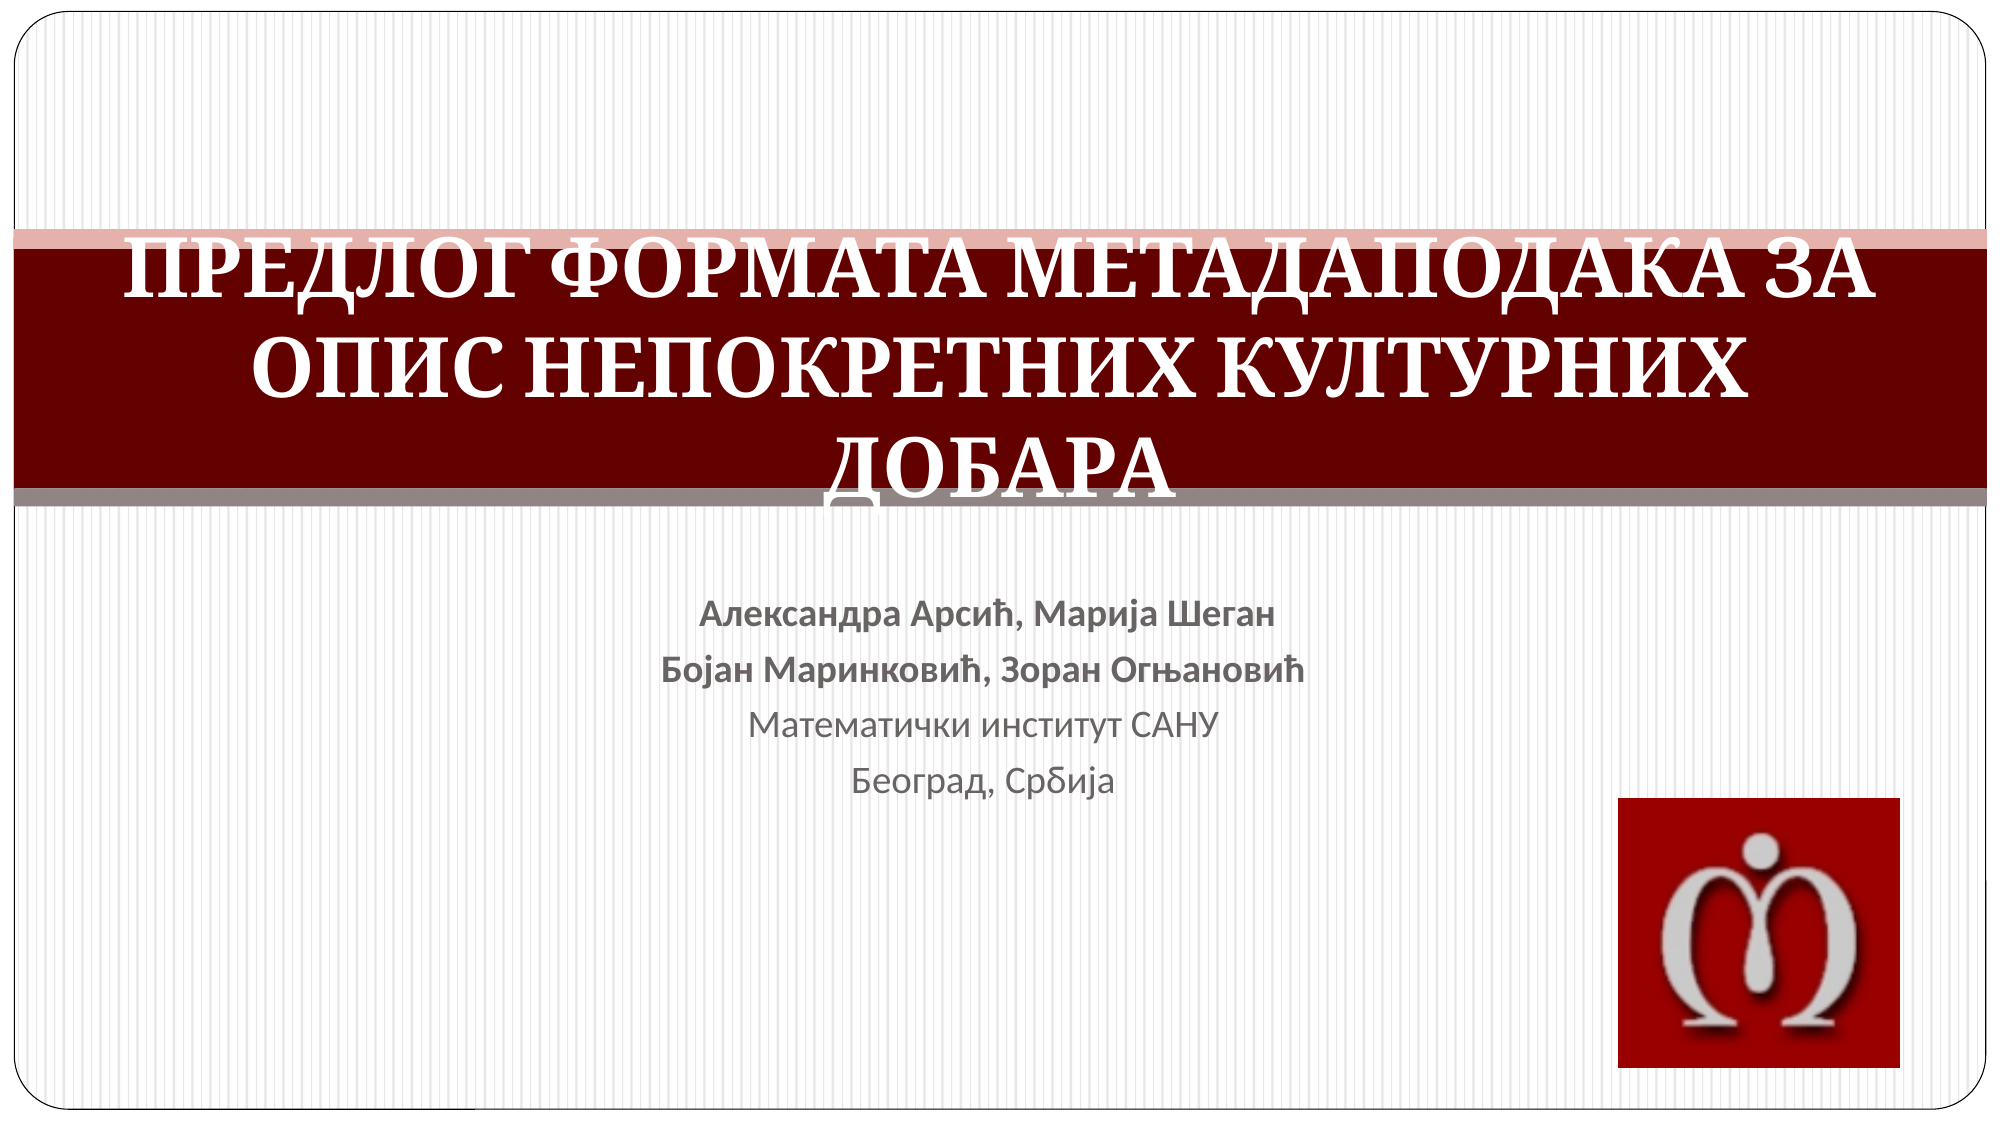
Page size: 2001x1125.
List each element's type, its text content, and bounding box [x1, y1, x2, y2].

picture [1618, 798, 1900, 1068]
title ПРЕДЛОГ ФОРМАТА МЕТАДАПОДАКА ЗА ОПИС НЕПОКРЕТНИХ КУЛТУРНИХ ДОБАРА [99, 247, 1900, 489]
subtitle Александра Арсић, Марија Шеган Бојан Маринковић, Зоран Огњановић Математички институт САНУ Београд, Србија [283, 525, 1684, 811]
